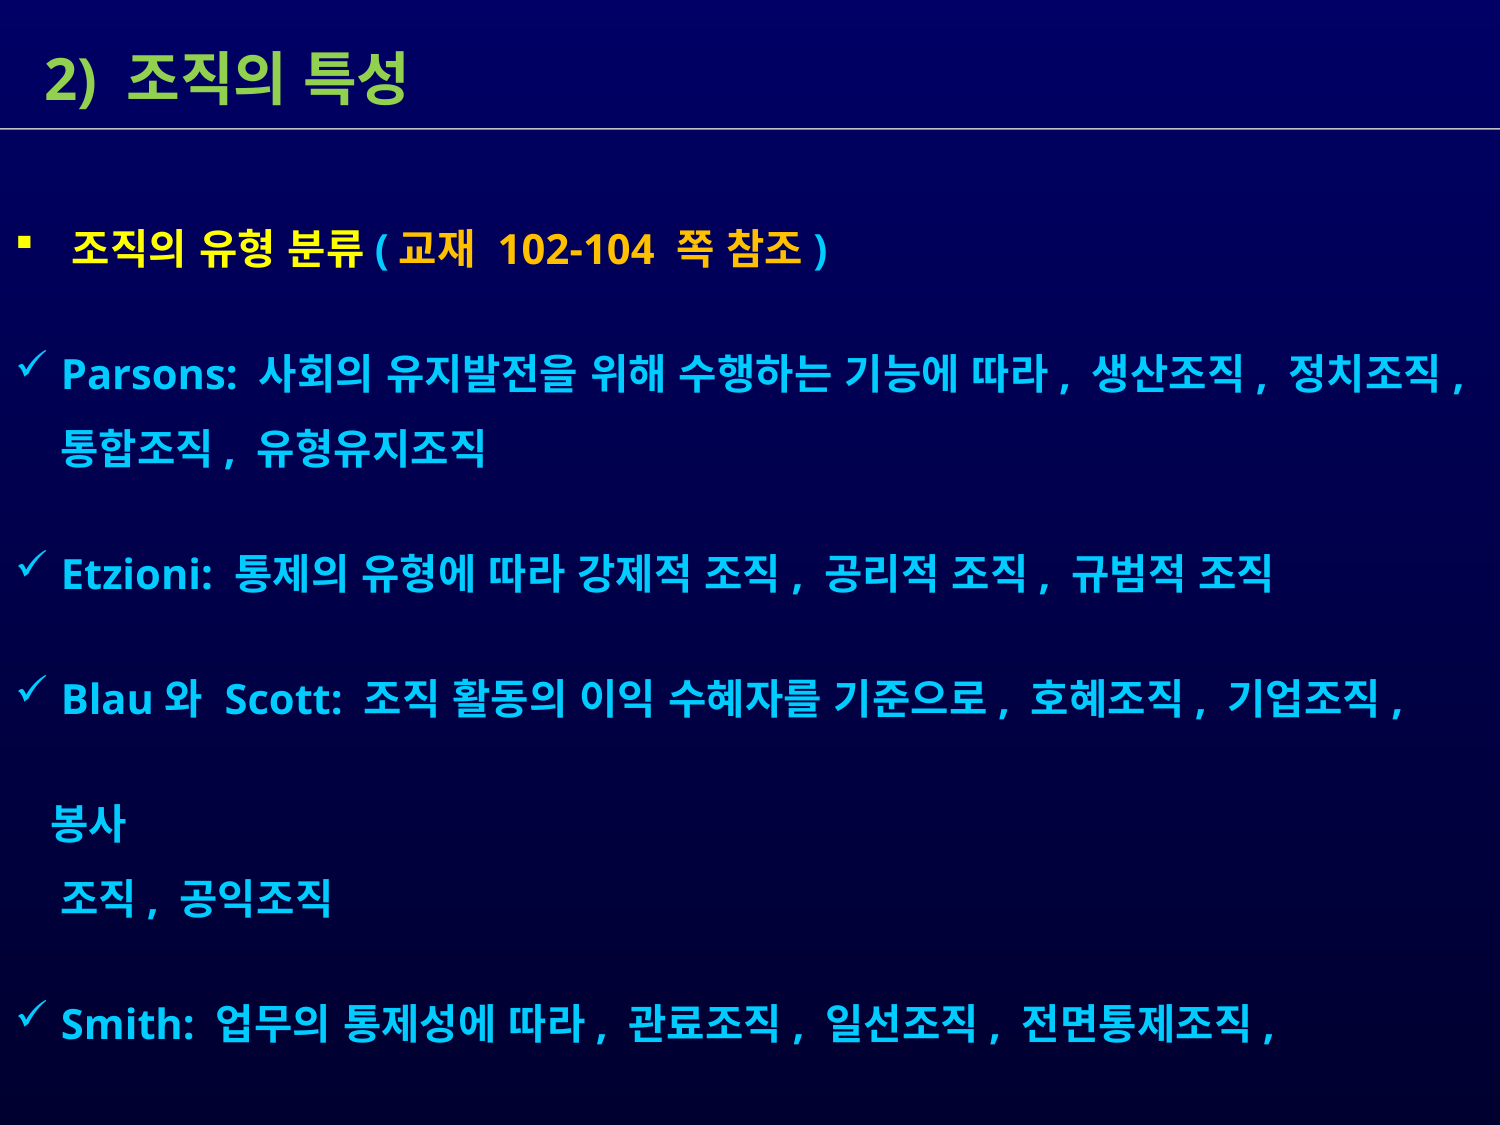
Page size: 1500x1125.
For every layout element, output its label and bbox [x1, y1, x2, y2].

text_box [0, 34, 1500, 1065]
